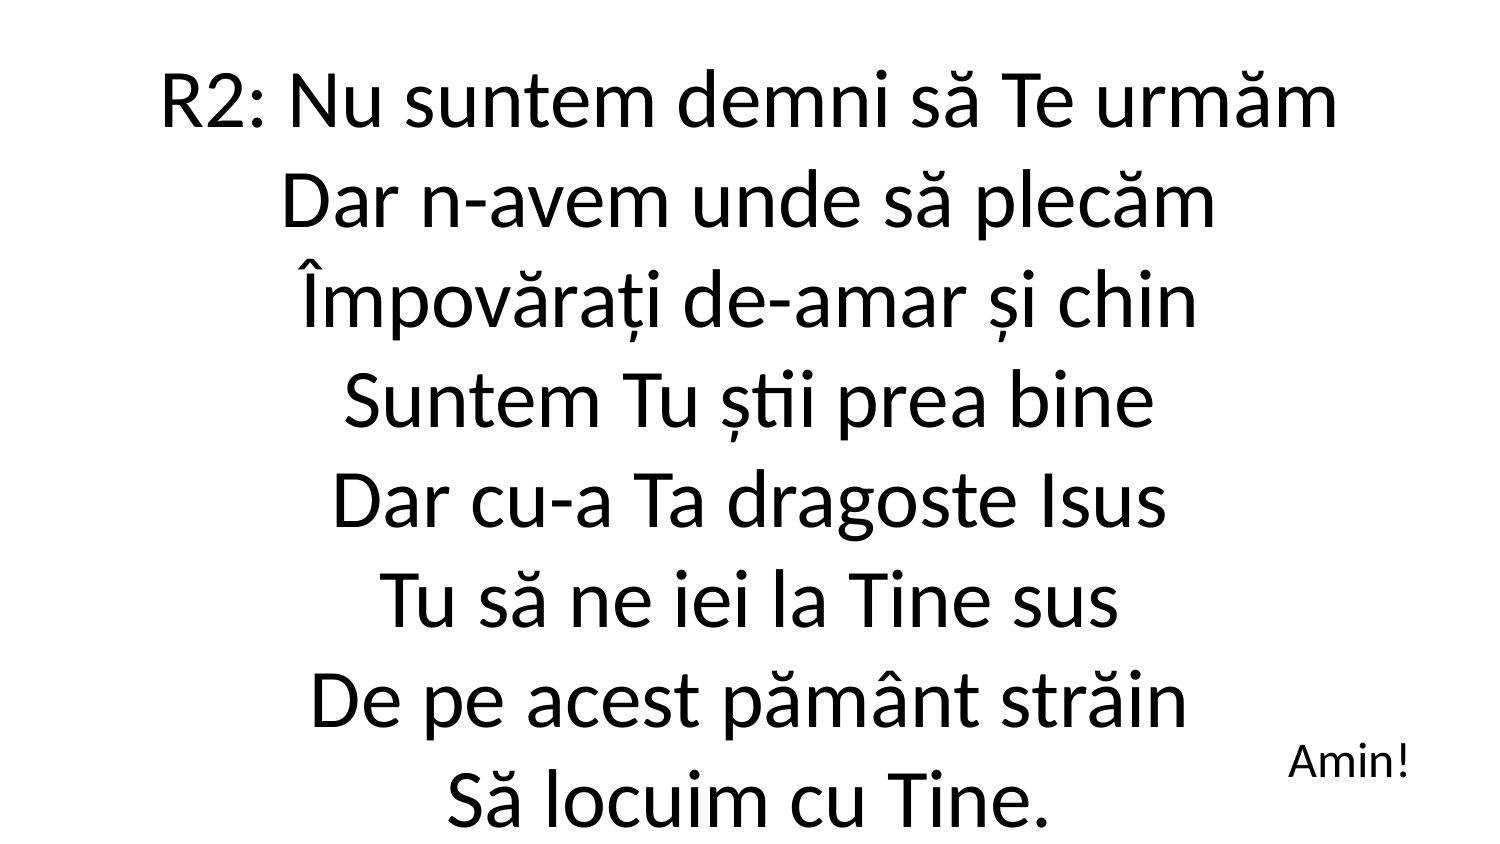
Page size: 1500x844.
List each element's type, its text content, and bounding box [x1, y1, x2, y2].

text_box Amin! [1273, 674, 1427, 795]
text_box R2: Nu suntem demni să Te urmăm Dar n-avem unde să plecăm Împovărați de-amar și chin Suntem Tu știi prea bine Dar cu-a Ta dragoste Isus Tu să ne iei la Tine sus De pe acest pământ străin Să locuim cu Tine. [144, 0, 1356, 844]
